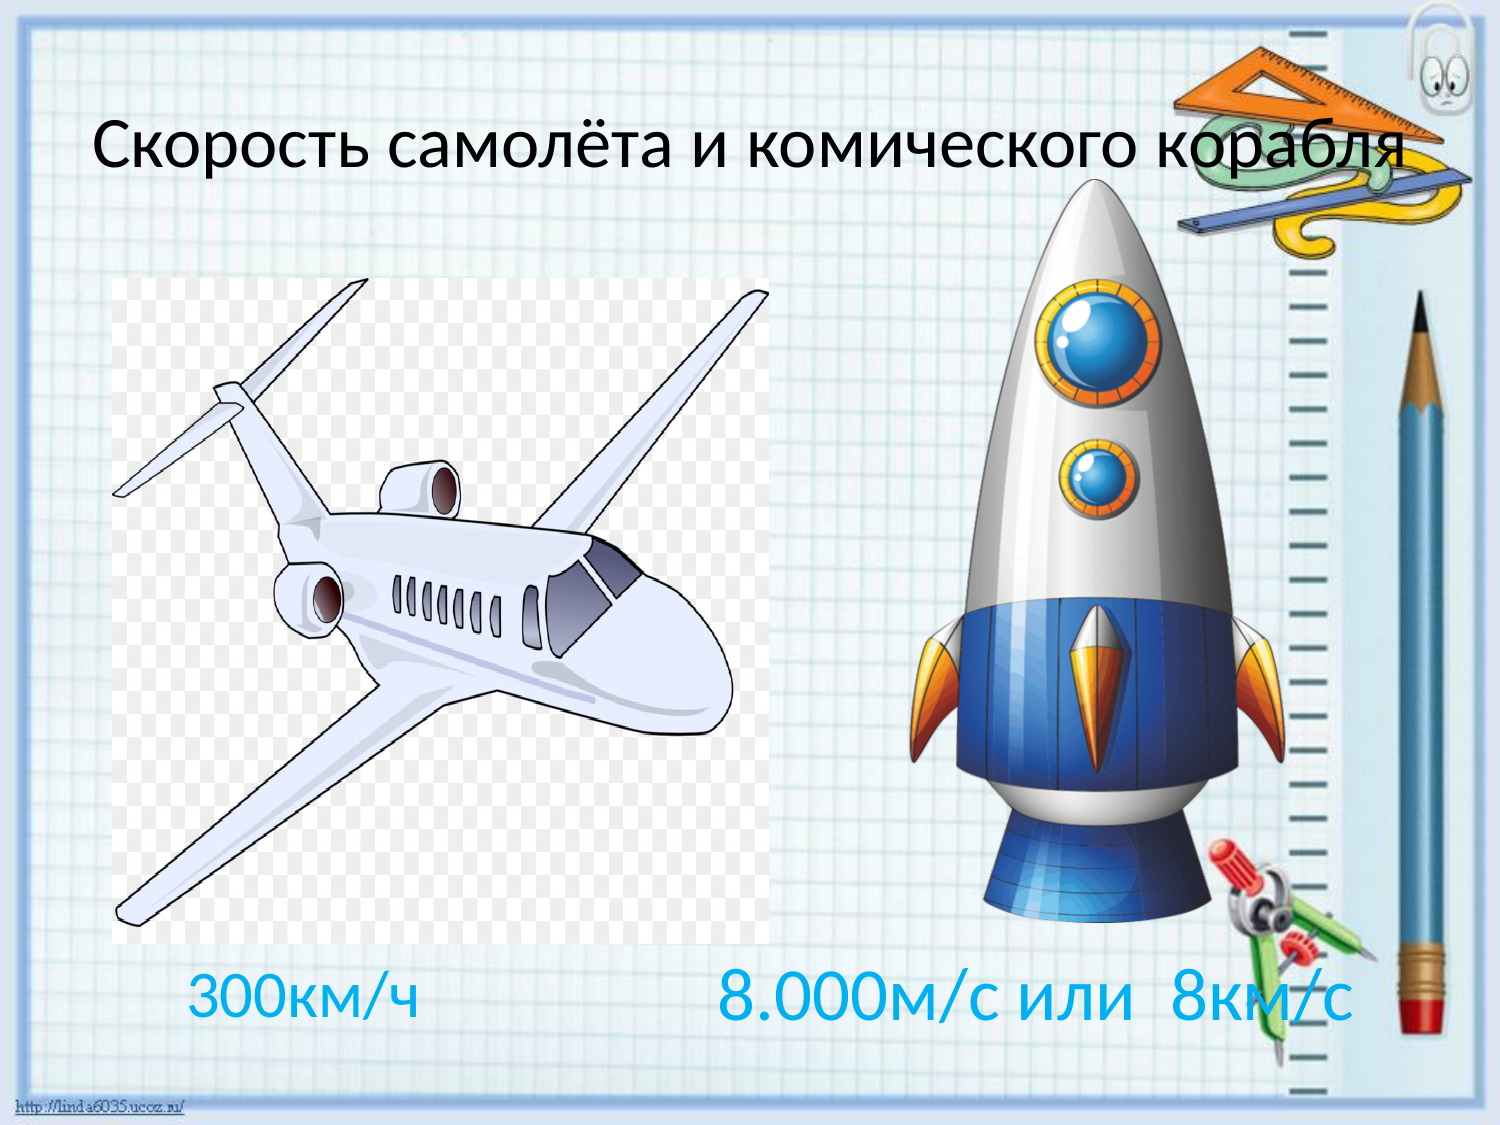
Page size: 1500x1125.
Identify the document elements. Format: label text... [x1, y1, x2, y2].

text_box 8.000м/с или 8км/с [702, 938, 1494, 1044]
text_box 300км/ч [171, 952, 479, 1039]
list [111, 278, 769, 944]
title Скорость самолёта и комического корабля [75, 45, 1425, 233]
picture [0, 0, 1500, 1125]
